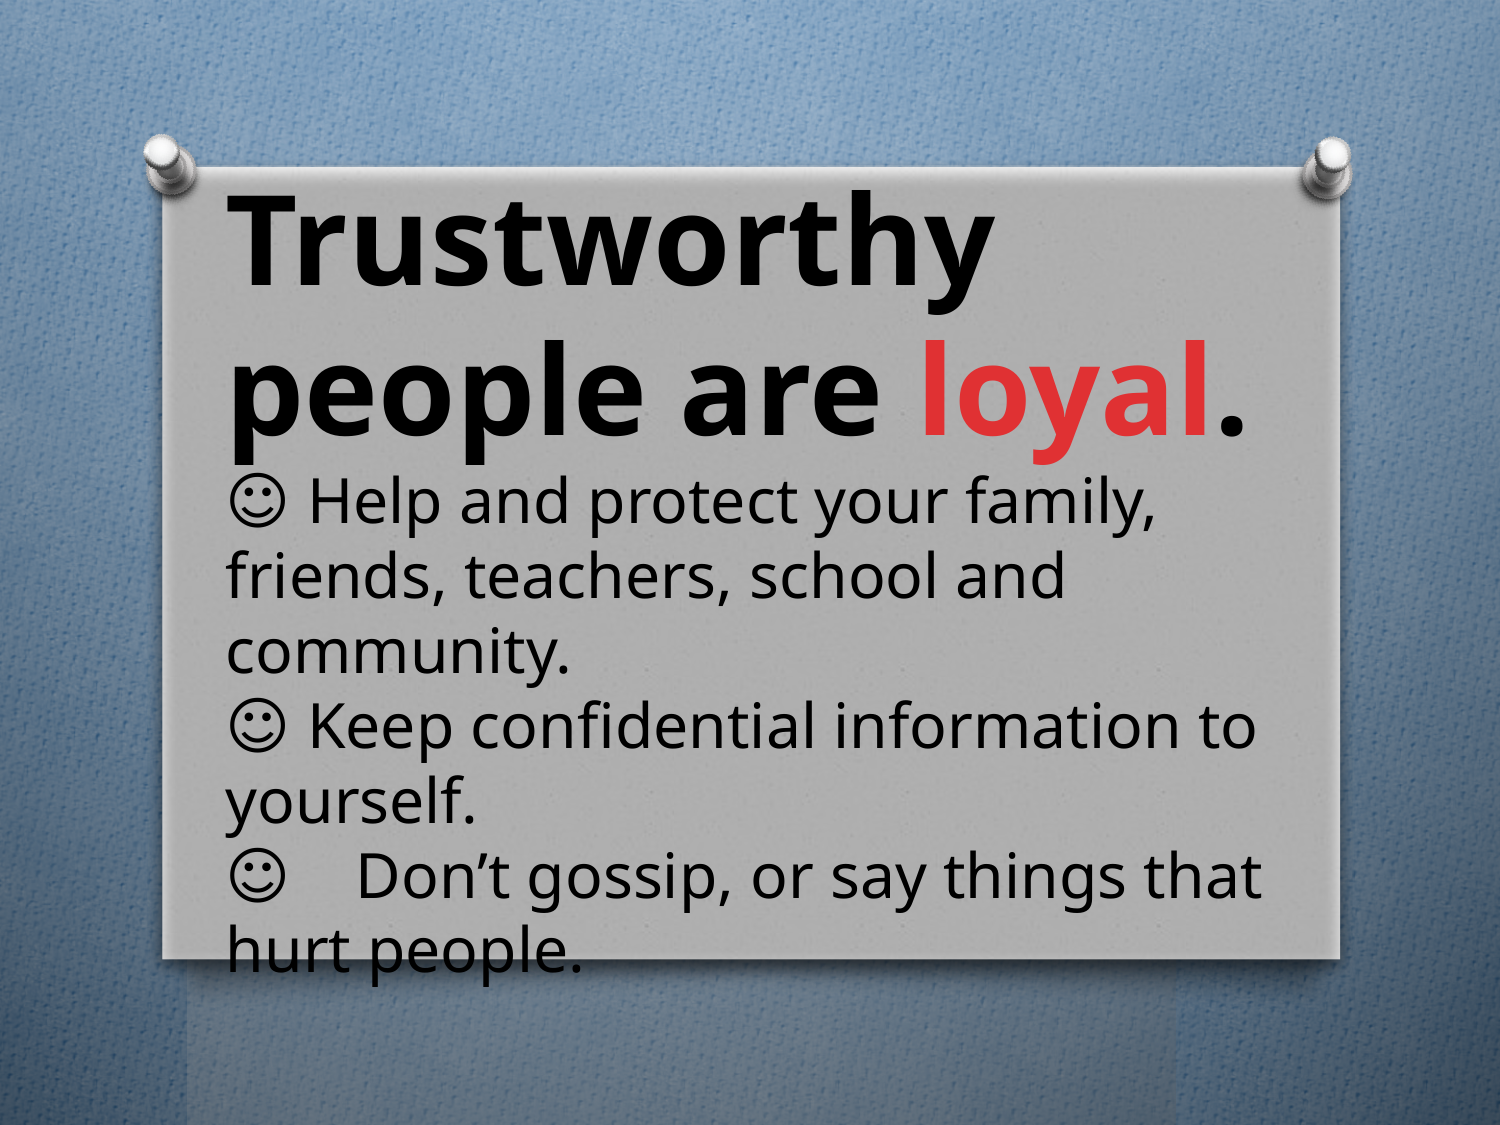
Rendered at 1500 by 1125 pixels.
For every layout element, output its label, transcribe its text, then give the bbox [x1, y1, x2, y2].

picture [112, 100, 235, 224]
text_box Trustworthy people are loyal. ☺ Help and protect your family, friends, teachers, school and community. ☺ Keep confidential information to yourself. ☺ Don’t gossip, or say things that hurt people. [210, 153, 1323, 1125]
picture [1274, 109, 1396, 225]
